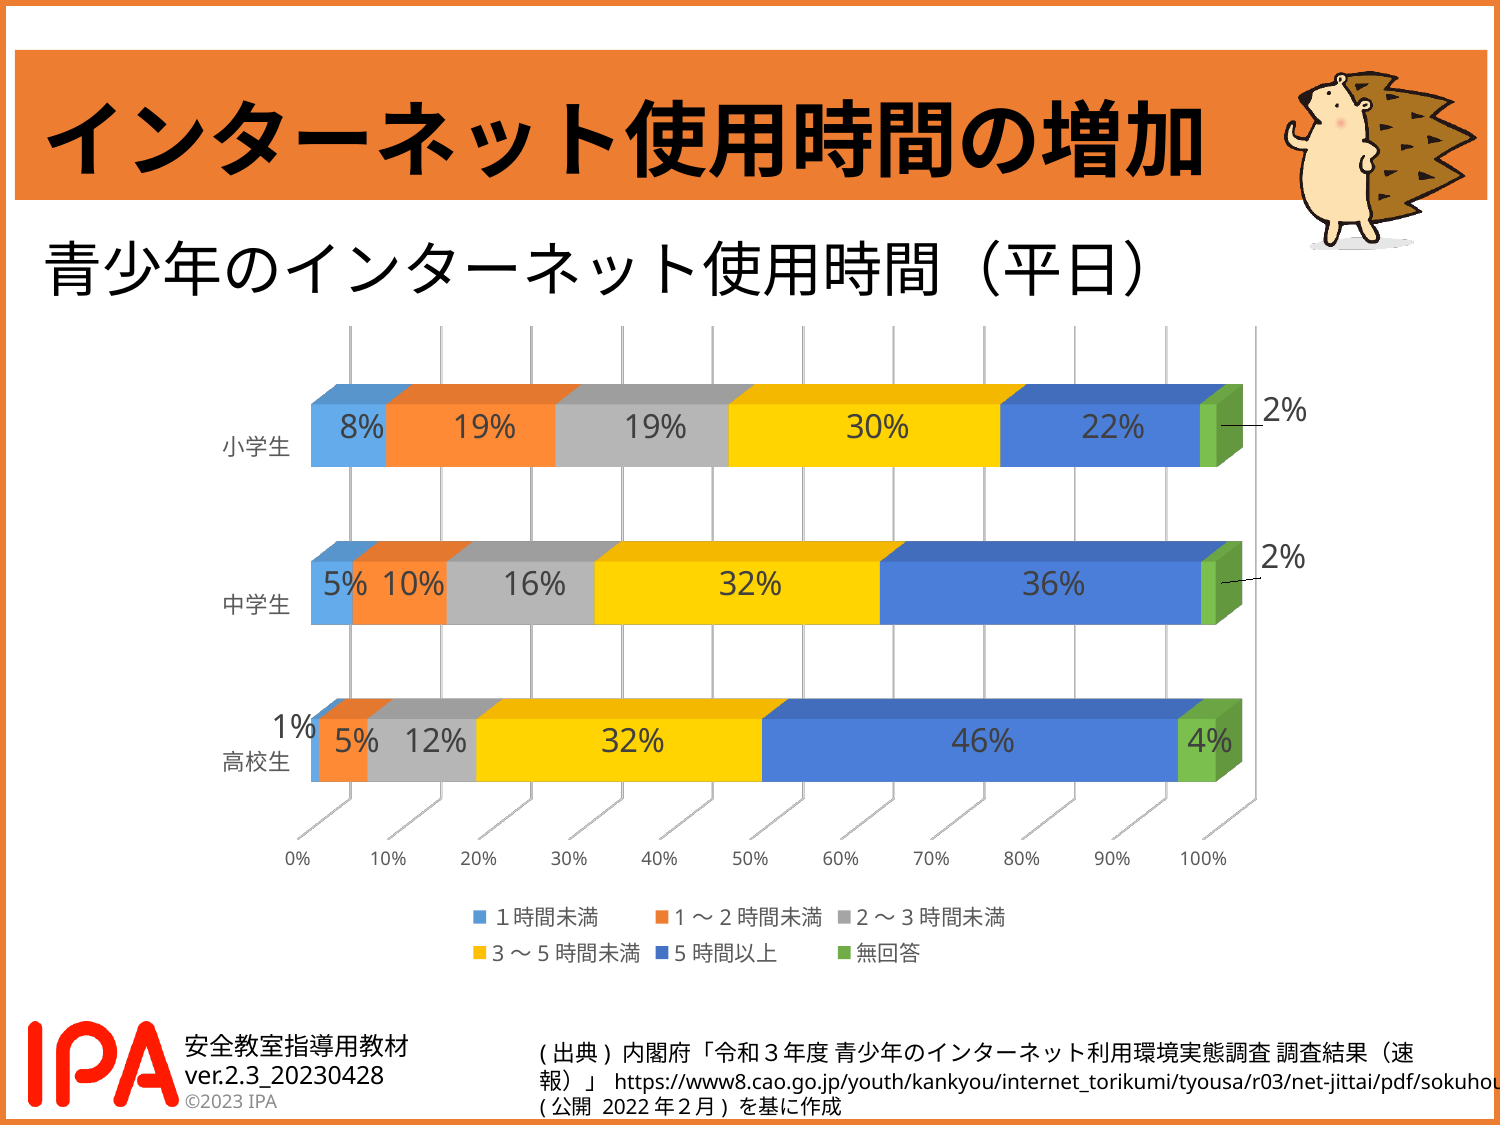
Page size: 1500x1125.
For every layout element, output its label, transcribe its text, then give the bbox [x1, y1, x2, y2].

picture [1284, 71, 1477, 231]
chart [193, 313, 1307, 974]
title インターネット使用時間の増加 [27, 79, 1333, 209]
picture [28, 1021, 179, 1107]
text_box (出典) 内閣府「令和３年度 ⻘少年のインターネット利⽤環境実態調査 調査結果（速報）」https://www8.cao.go.jp/youth/kankyou/internet_torikumi/tyousa/r03/net-jittai/pdf/sokuhou.pdf (公開 2022年２月) を基に作成 [525, 1031, 1500, 1125]
text_box 青少年のインターネット使用時間（平日） [27, 231, 1500, 313]
